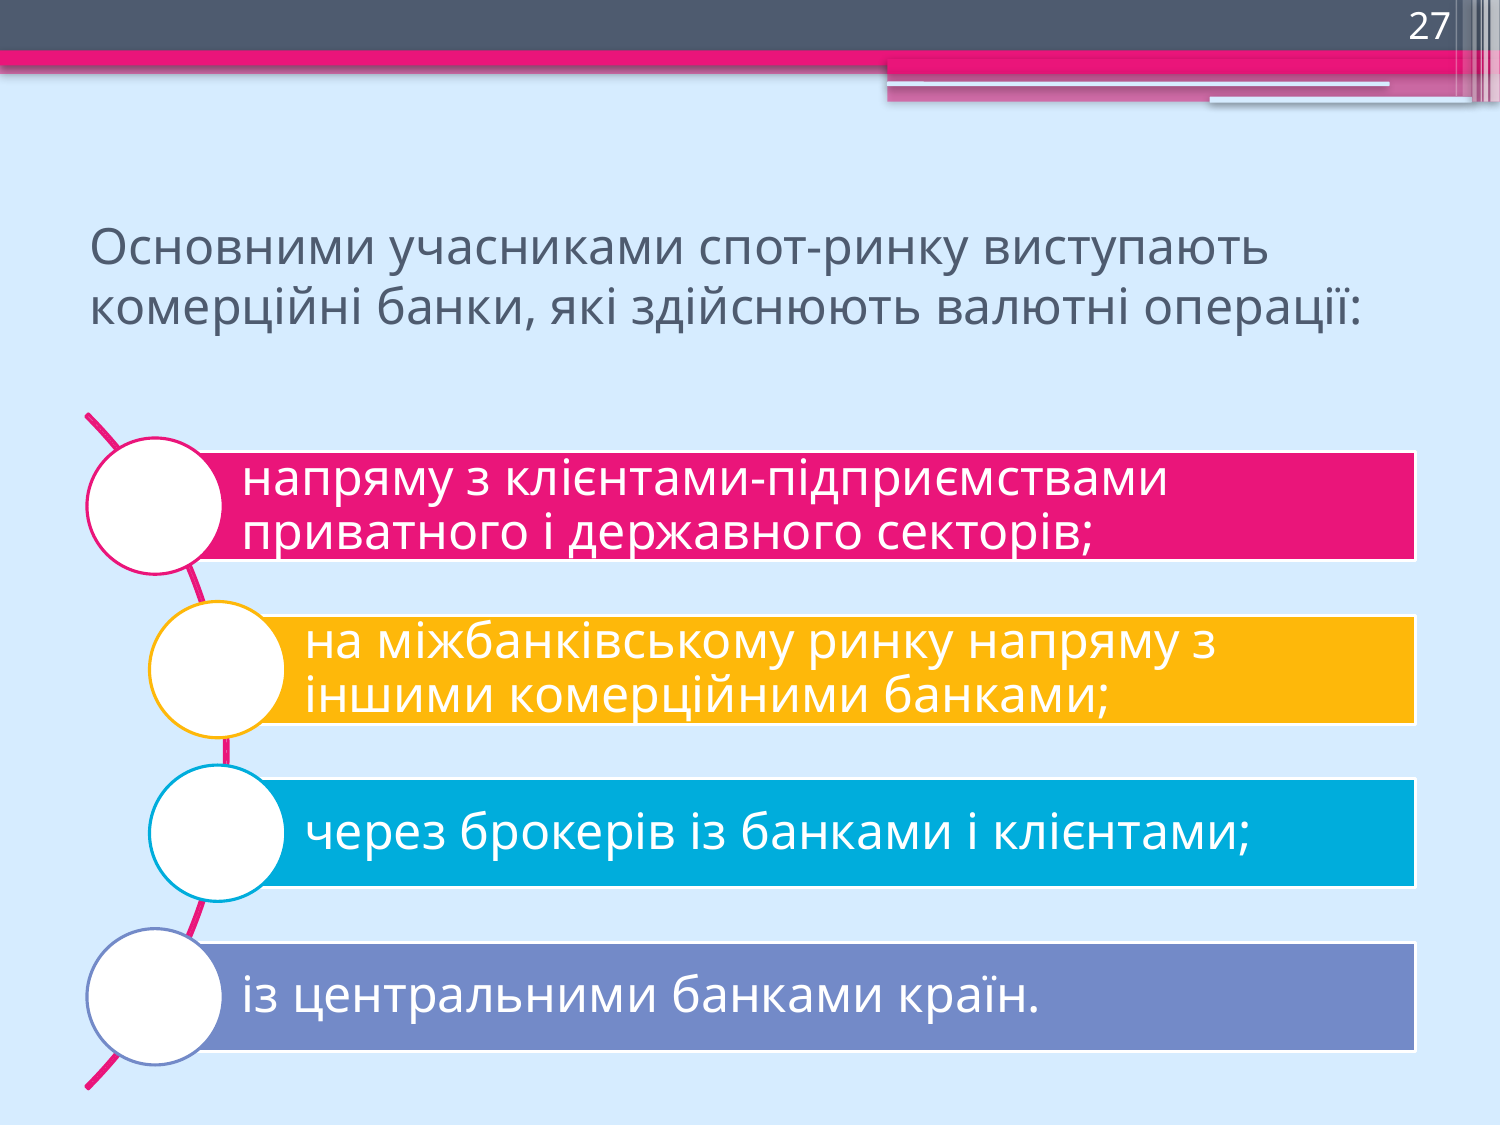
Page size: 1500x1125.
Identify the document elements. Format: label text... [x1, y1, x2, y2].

title Основними учасниками спот-ринку виступають комерційні банки, які здійснюють валютні операції: [75, 187, 1425, 363]
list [74, 396, 1426, 1107]
slide_number 27 [1341, 0, 1466, 61]
